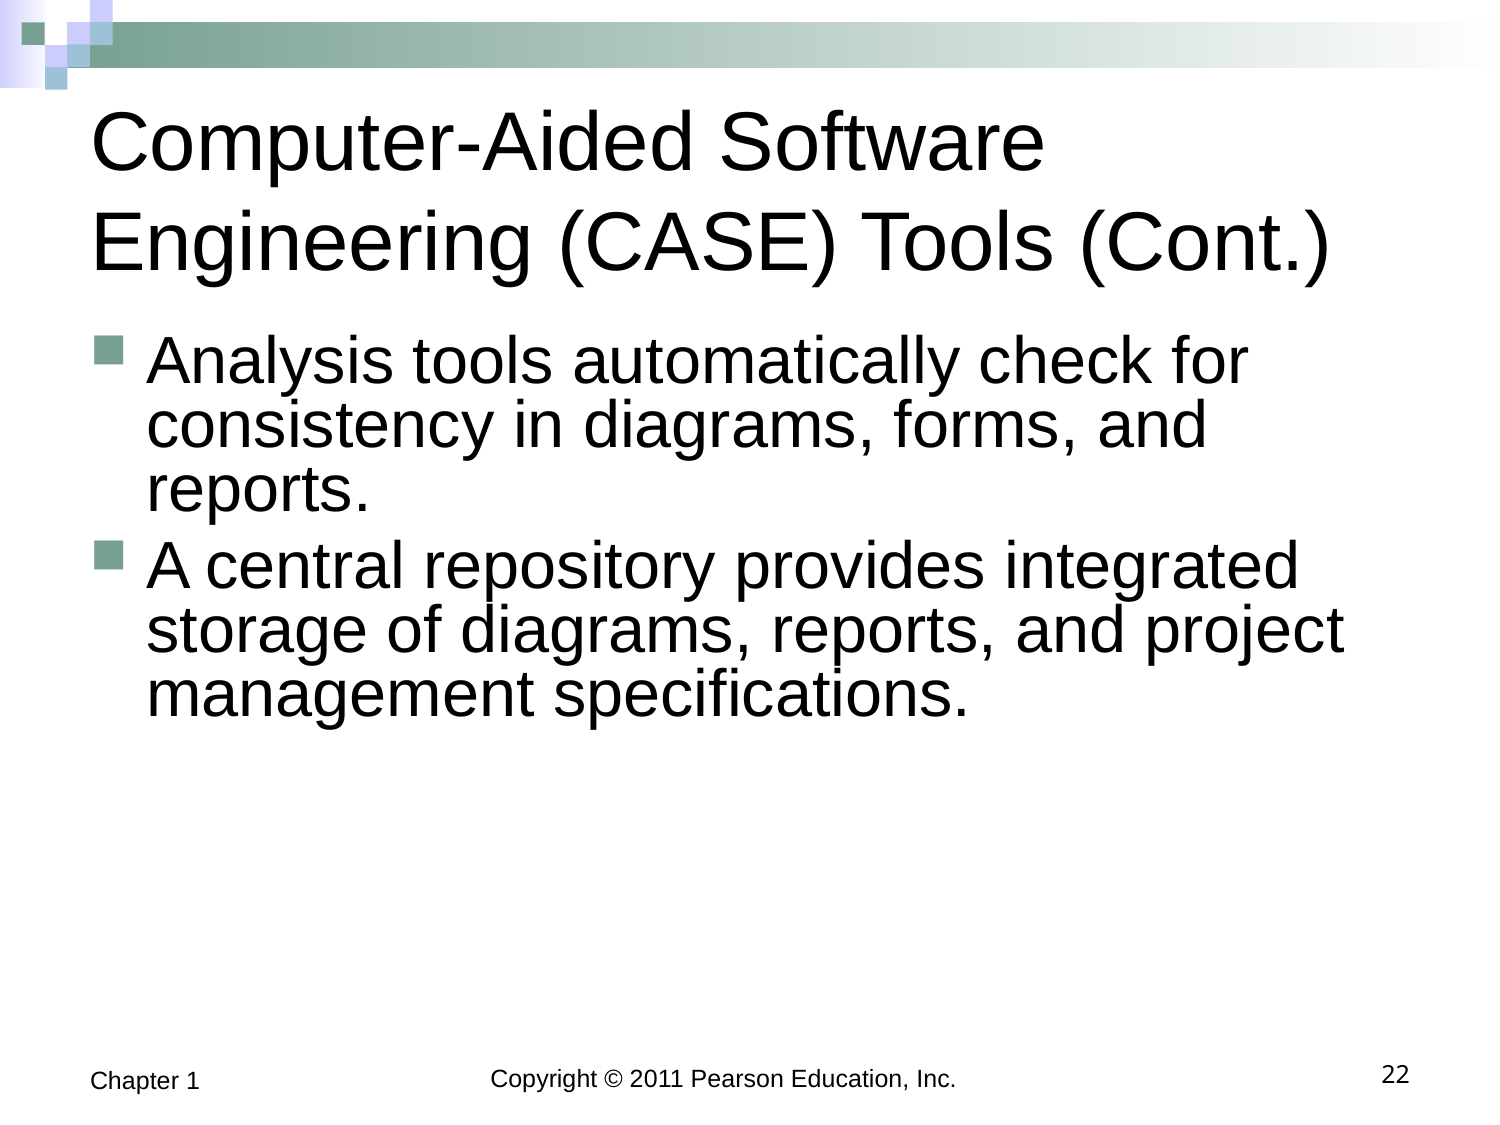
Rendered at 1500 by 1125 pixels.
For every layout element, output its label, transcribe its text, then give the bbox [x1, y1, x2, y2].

slide_number Chapter 1 [74, 1024, 426, 1103]
title Computer-Aided Software Engineering (CASE) Tools (Cont.) [75, 75, 1425, 300]
footer Copyright © 2011 Pearson Education, Inc. [426, 1024, 1074, 1101]
slide_number 22 [1074, 1024, 1426, 1101]
list Analysis tools automatically check for consistency in diagrams, forms, and reports. A central repository provides integrated storage of diagrams, reports, and project management specifications. [75, 324, 1425, 963]
